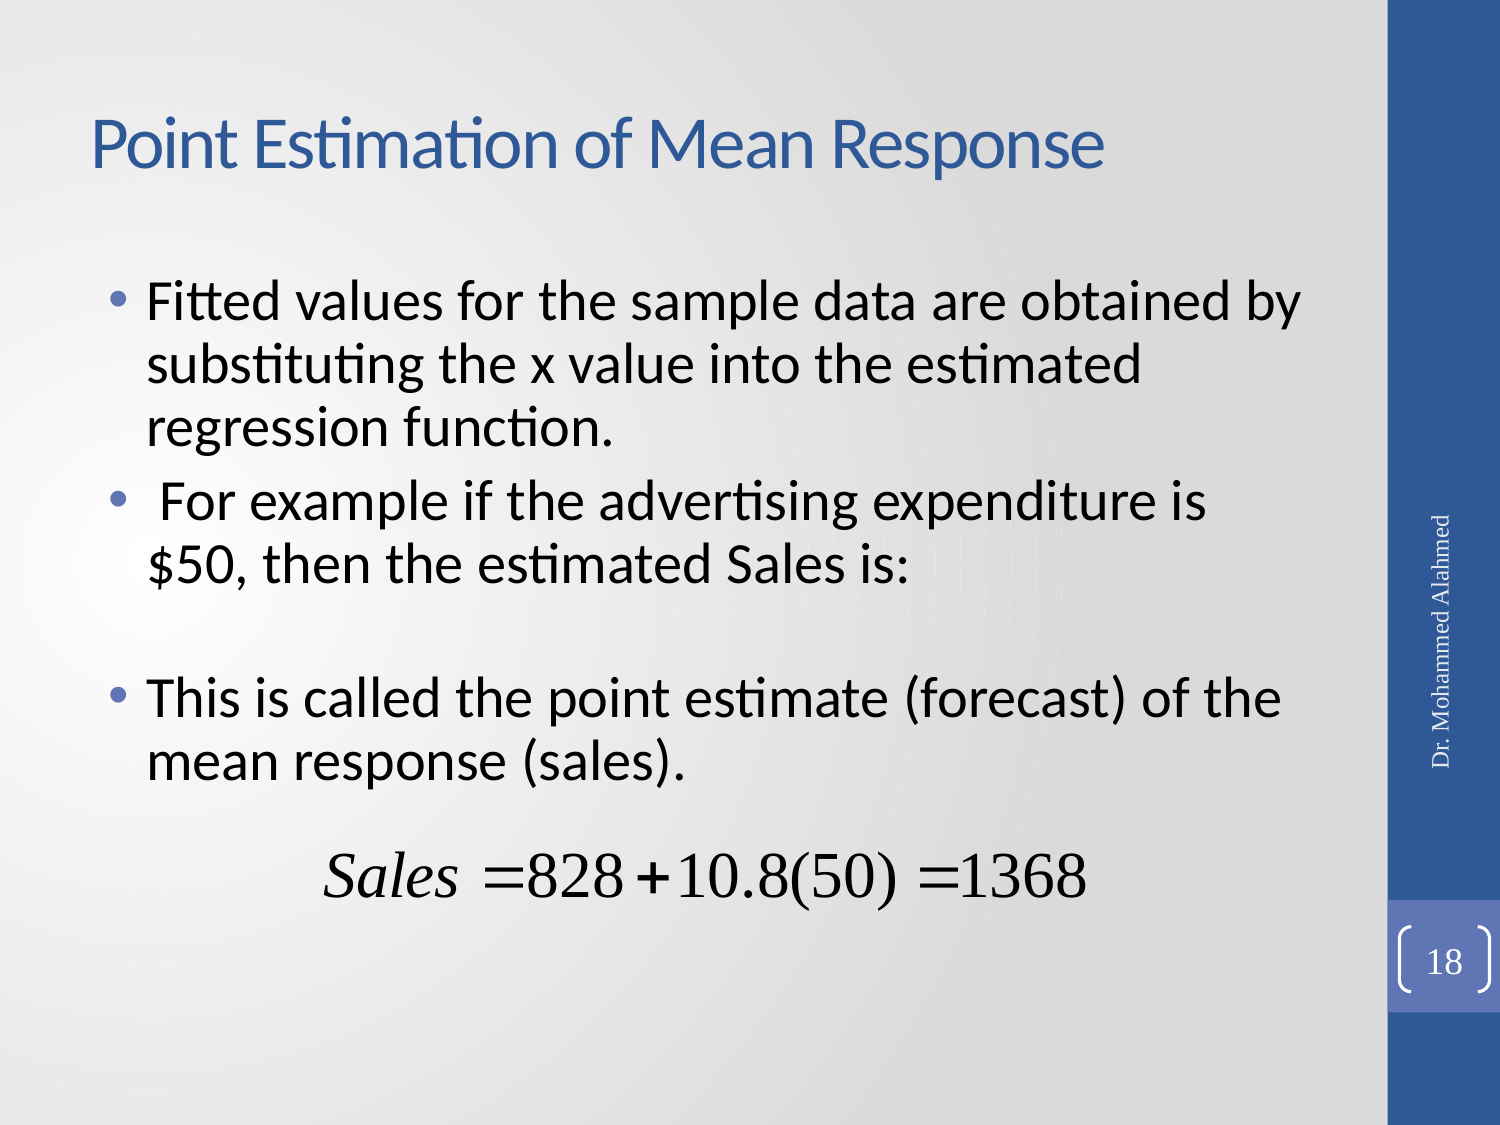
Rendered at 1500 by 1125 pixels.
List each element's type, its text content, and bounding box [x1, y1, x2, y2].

footer Dr. Mohammed Alahmed [1408, 500, 1469, 889]
list Fitted values for the sample data are obtained by substituting the x value into the estimated regression function. For example if the advertising expenditure is $50, then the estimated Sales is: This is called the point estimate (forecast) of the mean response (sales). [75, 262, 1325, 1050]
slide_number 18 [1397, 925, 1492, 994]
title Point Estimation of Mean Response [75, 45, 1325, 233]
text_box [311, 836, 1101, 926]
